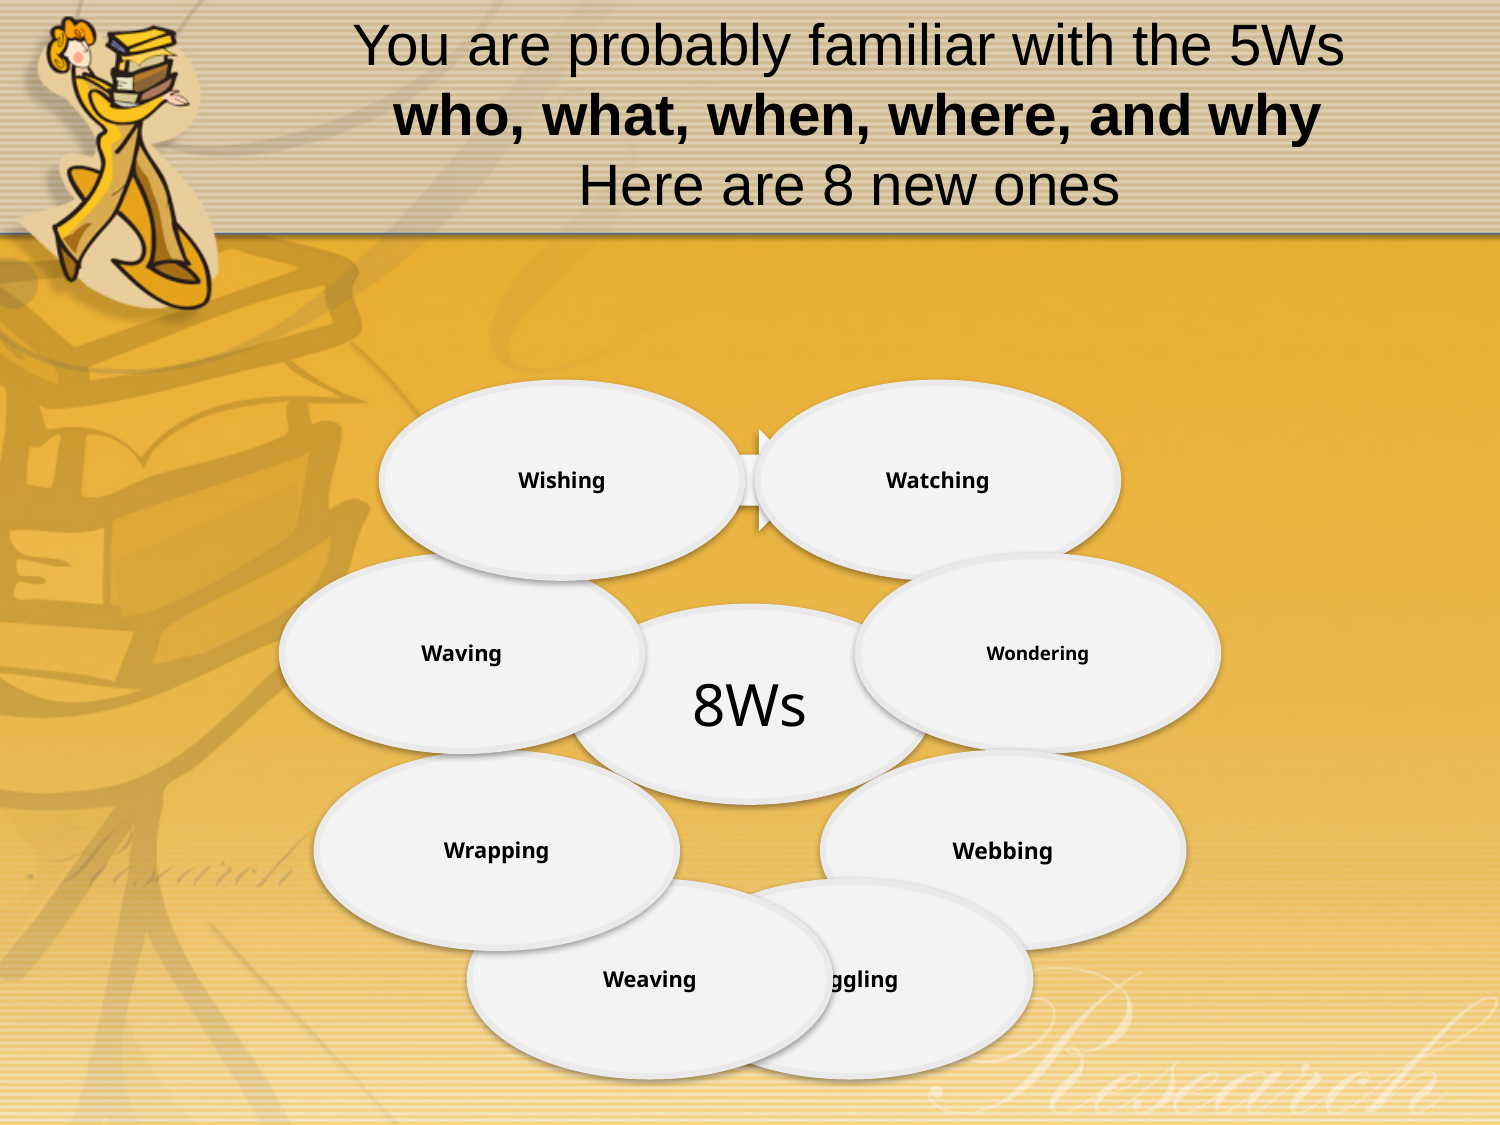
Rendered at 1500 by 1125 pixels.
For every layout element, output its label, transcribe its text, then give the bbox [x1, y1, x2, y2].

picture [0, 0, 1500, 1125]
title You are probably familiar with the 5Ws who, what, when, where, and why Here are 8 new ones [199, 12, 1500, 226]
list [29, 314, 1471, 1095]
